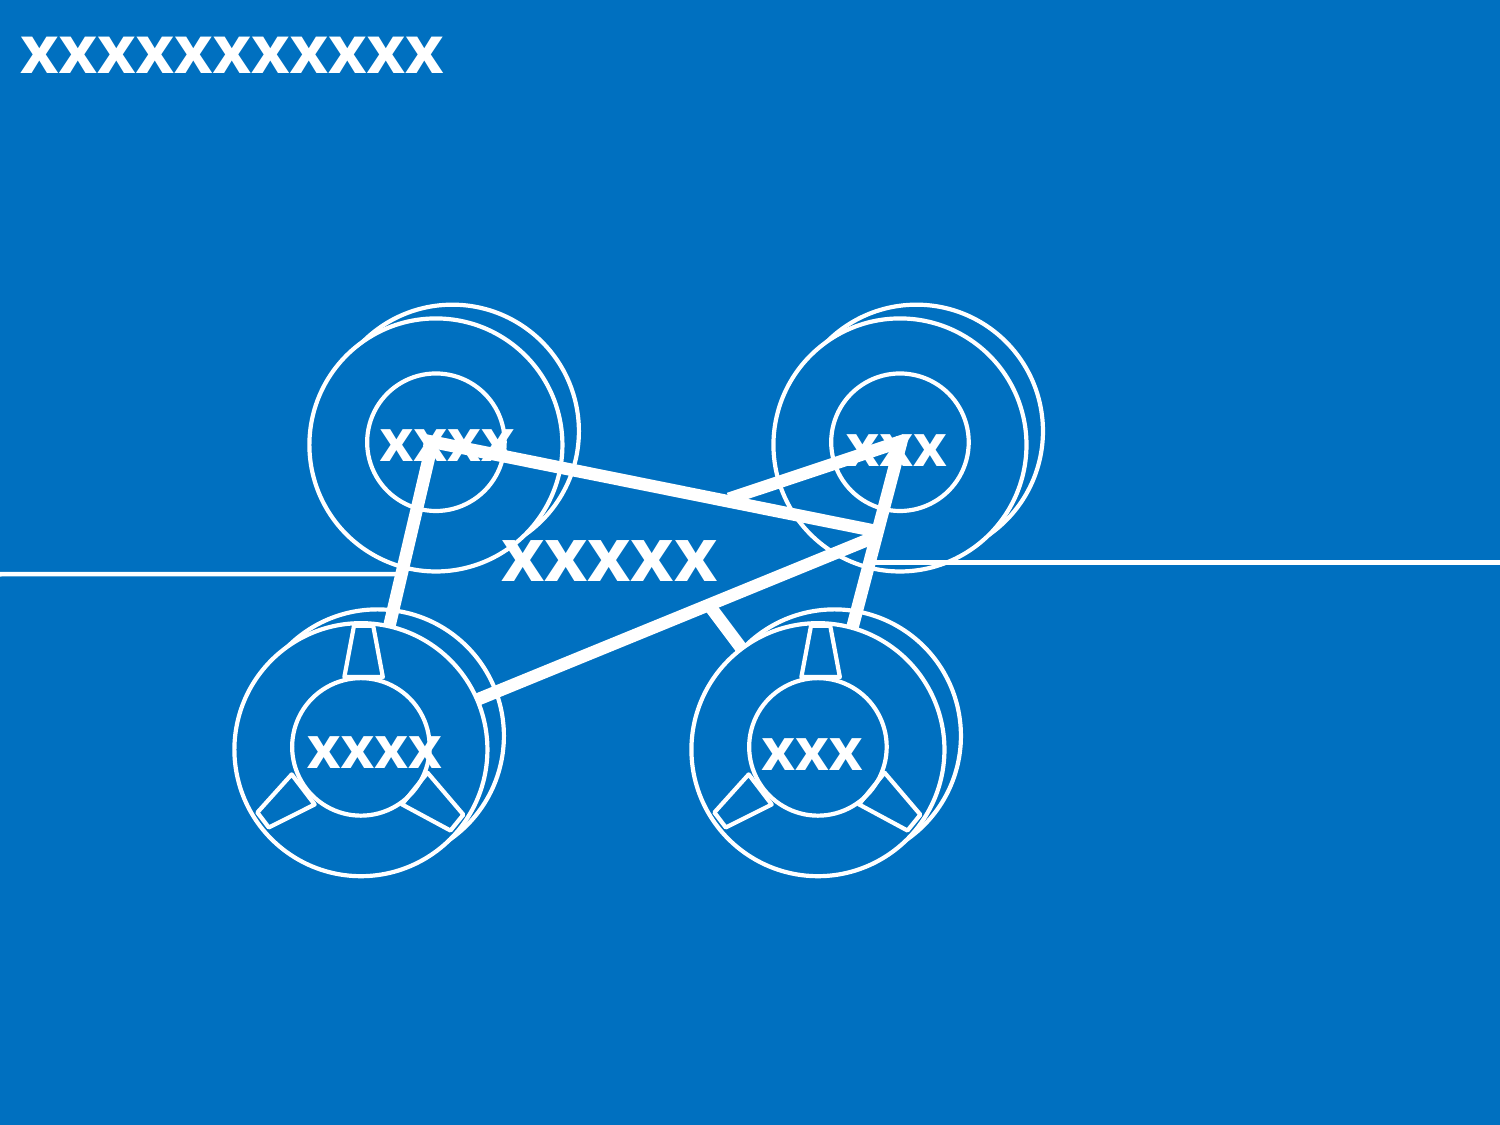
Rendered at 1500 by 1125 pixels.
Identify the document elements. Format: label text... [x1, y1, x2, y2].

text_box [234, 304, 1044, 877]
text_box xxxxxxxxxxx [5, 0, 459, 95]
